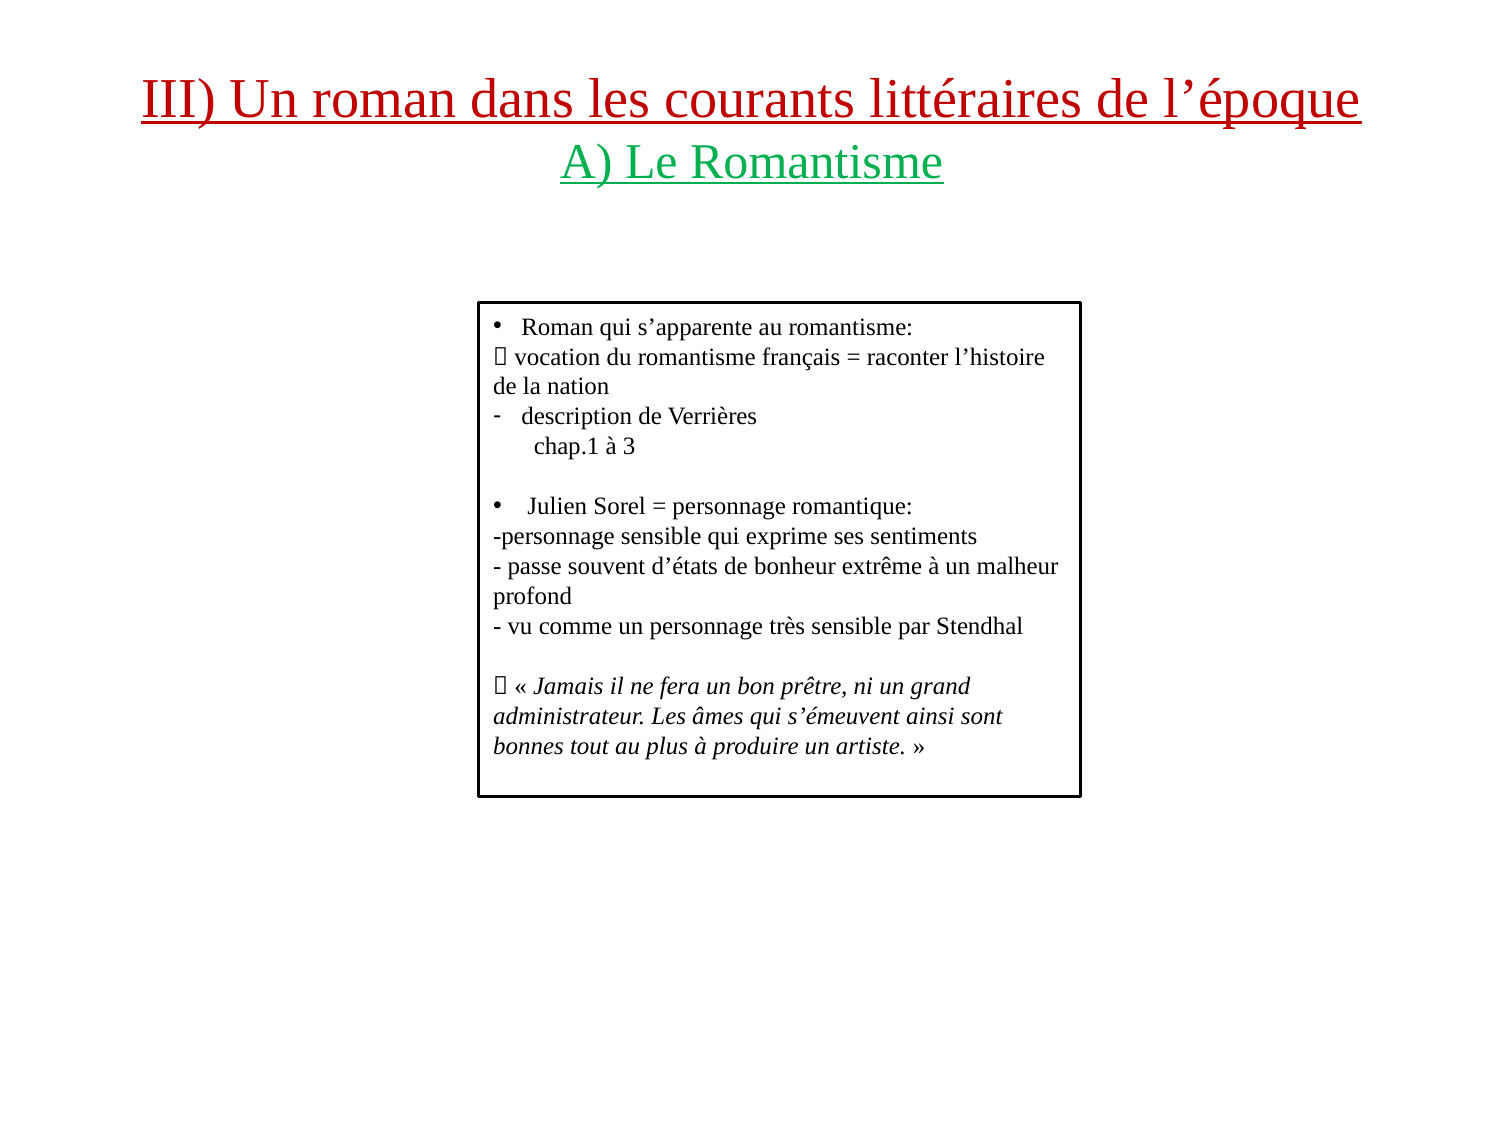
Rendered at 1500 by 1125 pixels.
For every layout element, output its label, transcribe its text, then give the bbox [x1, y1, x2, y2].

text_box Roman qui s’apparente au romantisme:  vocation du romantisme français = raconter l’histoire de la nation description de Verrières chap.1 à 3 Julien Sorel = personnage romantique: -personnage sensible qui exprime ses sentiments - passe souvent d’états de bonheur extrême à un malheur profond - vu comme un personnage très sensible par Stendhal  « Jamais il ne fera un bon prêtre, ni un grand administrateur. Les âmes qui s’émeuvent ainsi sont bonnes tout au plus à produire un artiste. » [478, 302, 1081, 797]
title III) Un roman dans les courants littéraires de l’époque A) Le Romantisme [76, 30, 1427, 219]
